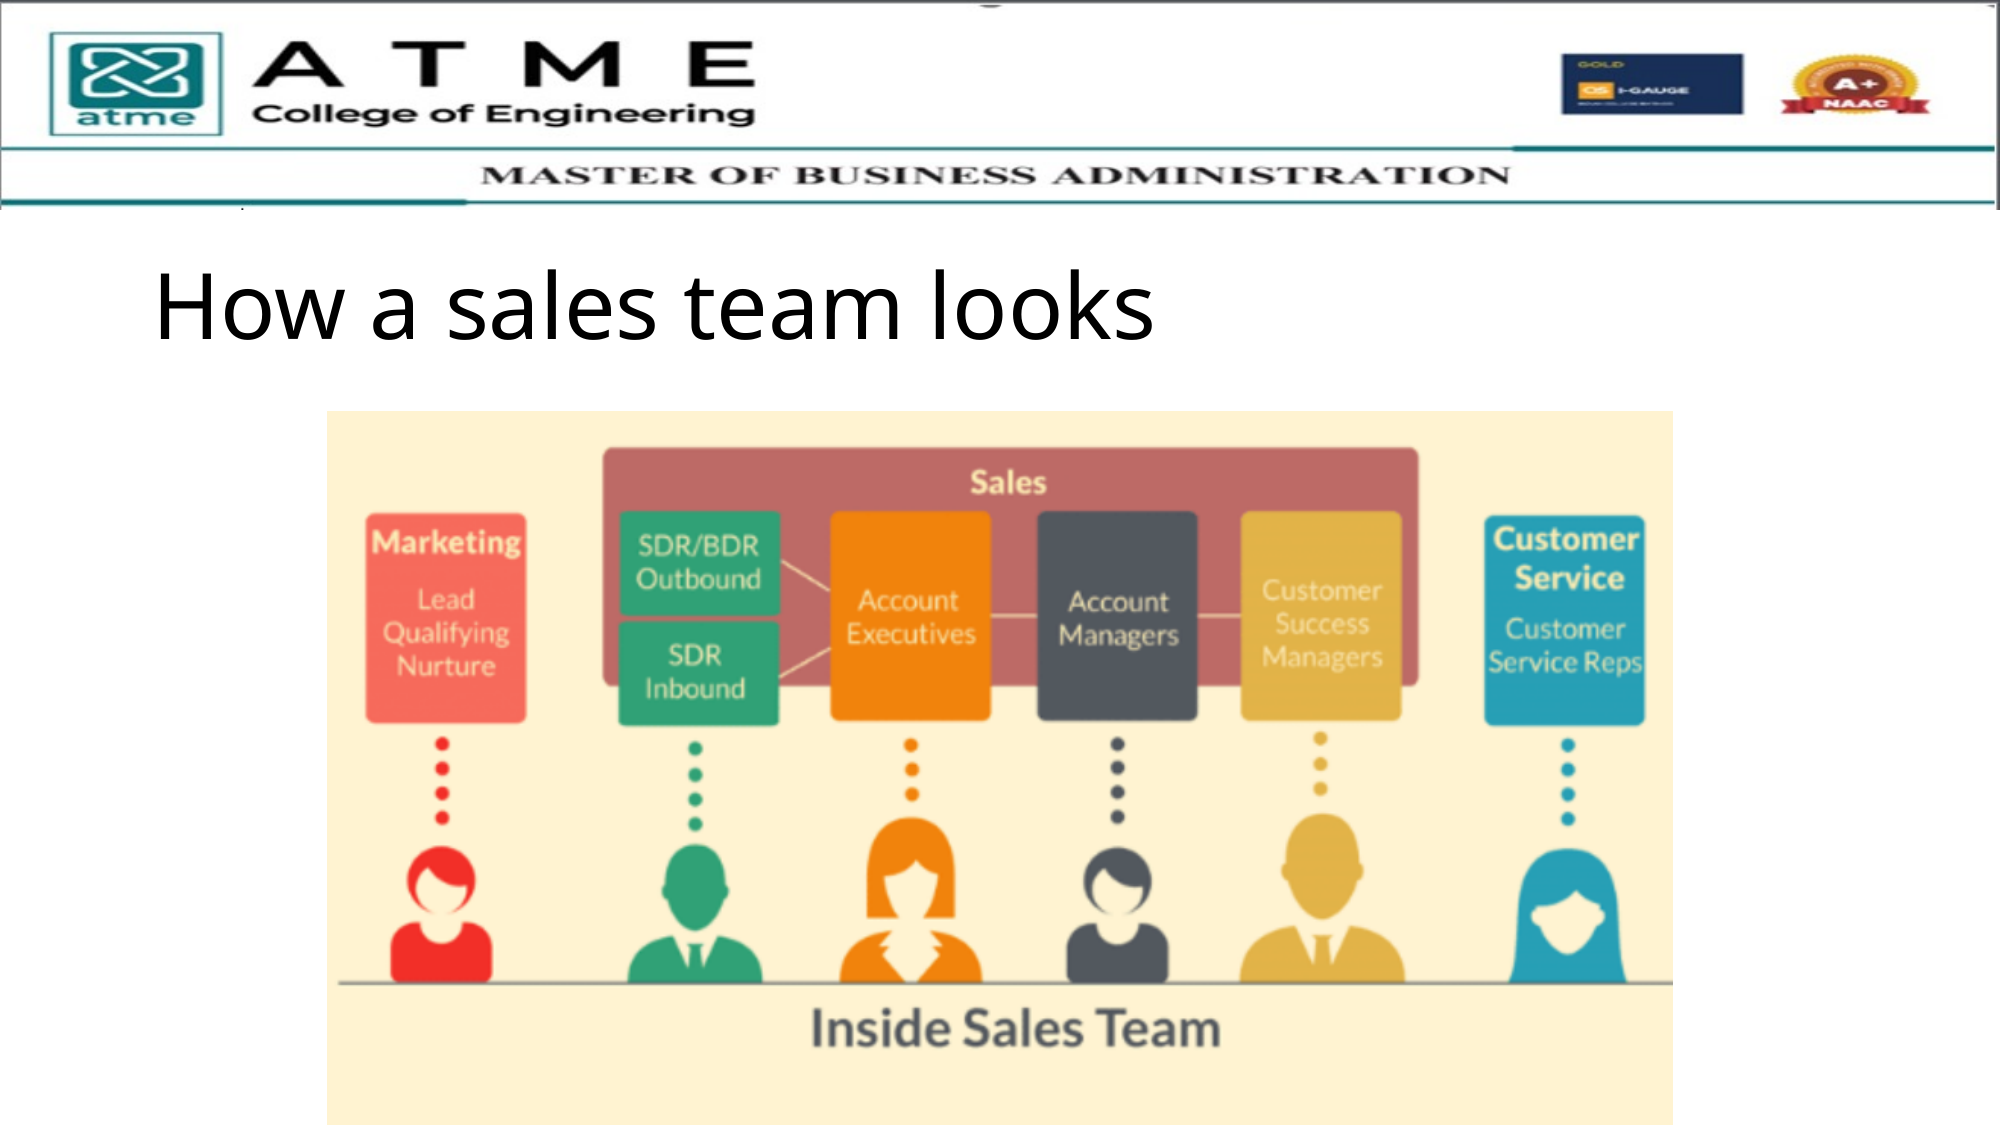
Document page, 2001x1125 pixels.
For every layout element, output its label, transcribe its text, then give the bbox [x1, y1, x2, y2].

picture [0, 0, 2000, 210]
title How a sales team looks [137, 208, 1863, 412]
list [326, 410, 1674, 1125]
